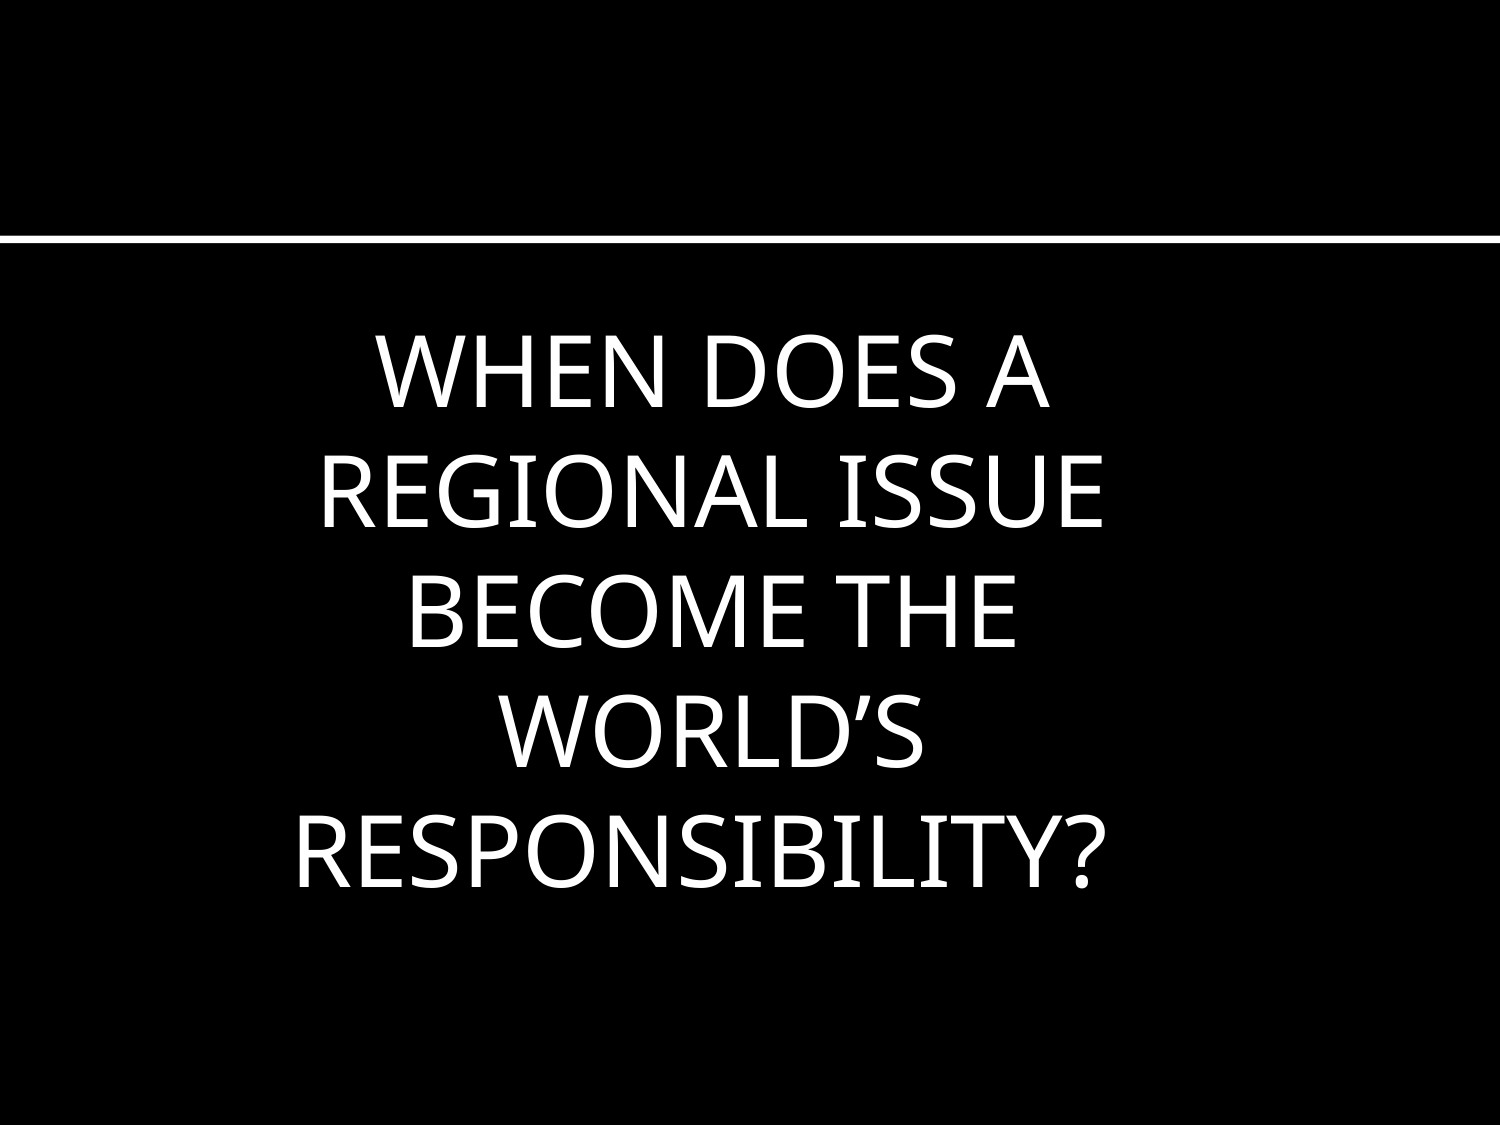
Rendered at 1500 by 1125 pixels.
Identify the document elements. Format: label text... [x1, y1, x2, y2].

text_box WHEN DOES A REGIONAL ISSUE BECOME THE WORLD’S RESPONSIBILITY? [162, 299, 1263, 915]
